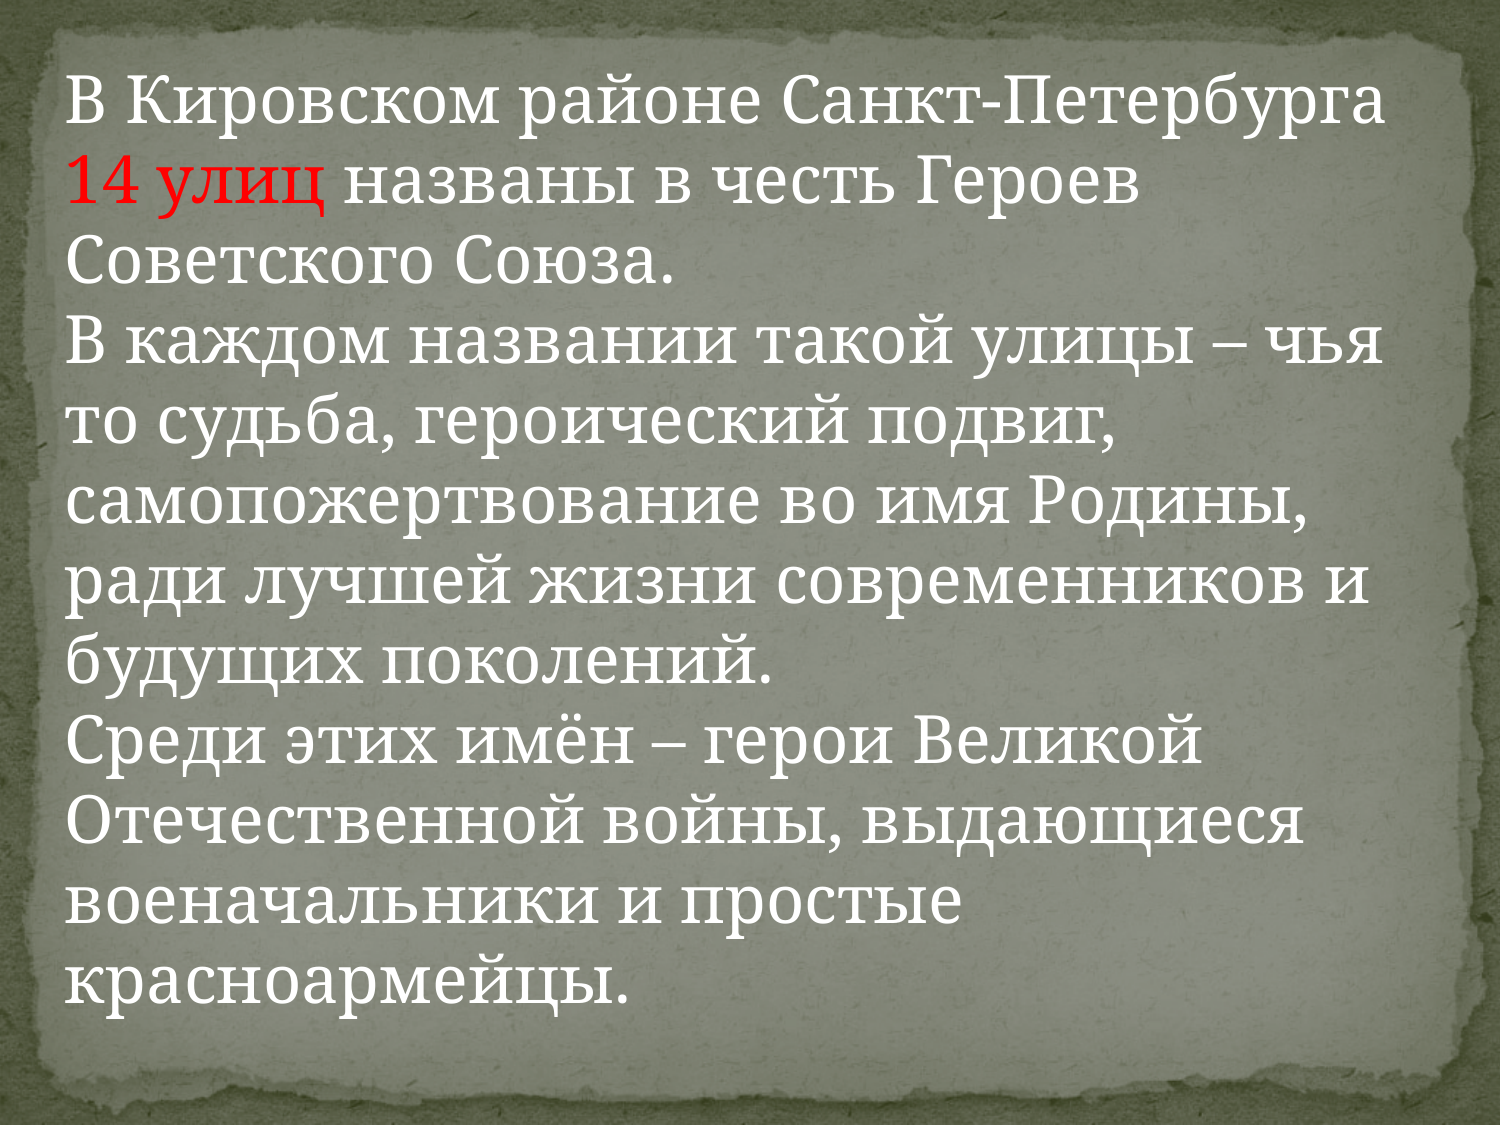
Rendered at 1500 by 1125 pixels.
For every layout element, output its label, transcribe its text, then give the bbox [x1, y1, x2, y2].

text_box В Кировском районе Санкт-Петербурга 14 улиц названы в честь Героев Советского Союза. В каждом названии такой улицы – чья то судьба, героический подвиг, самопожертвование во имя Родины, ради лучшей жизни современников и будущих поколений. Среди этих имён – герои Великой Отечественной войны, выдающиеся военачальники и простые красноармейцы. [49, 49, 1463, 1025]
